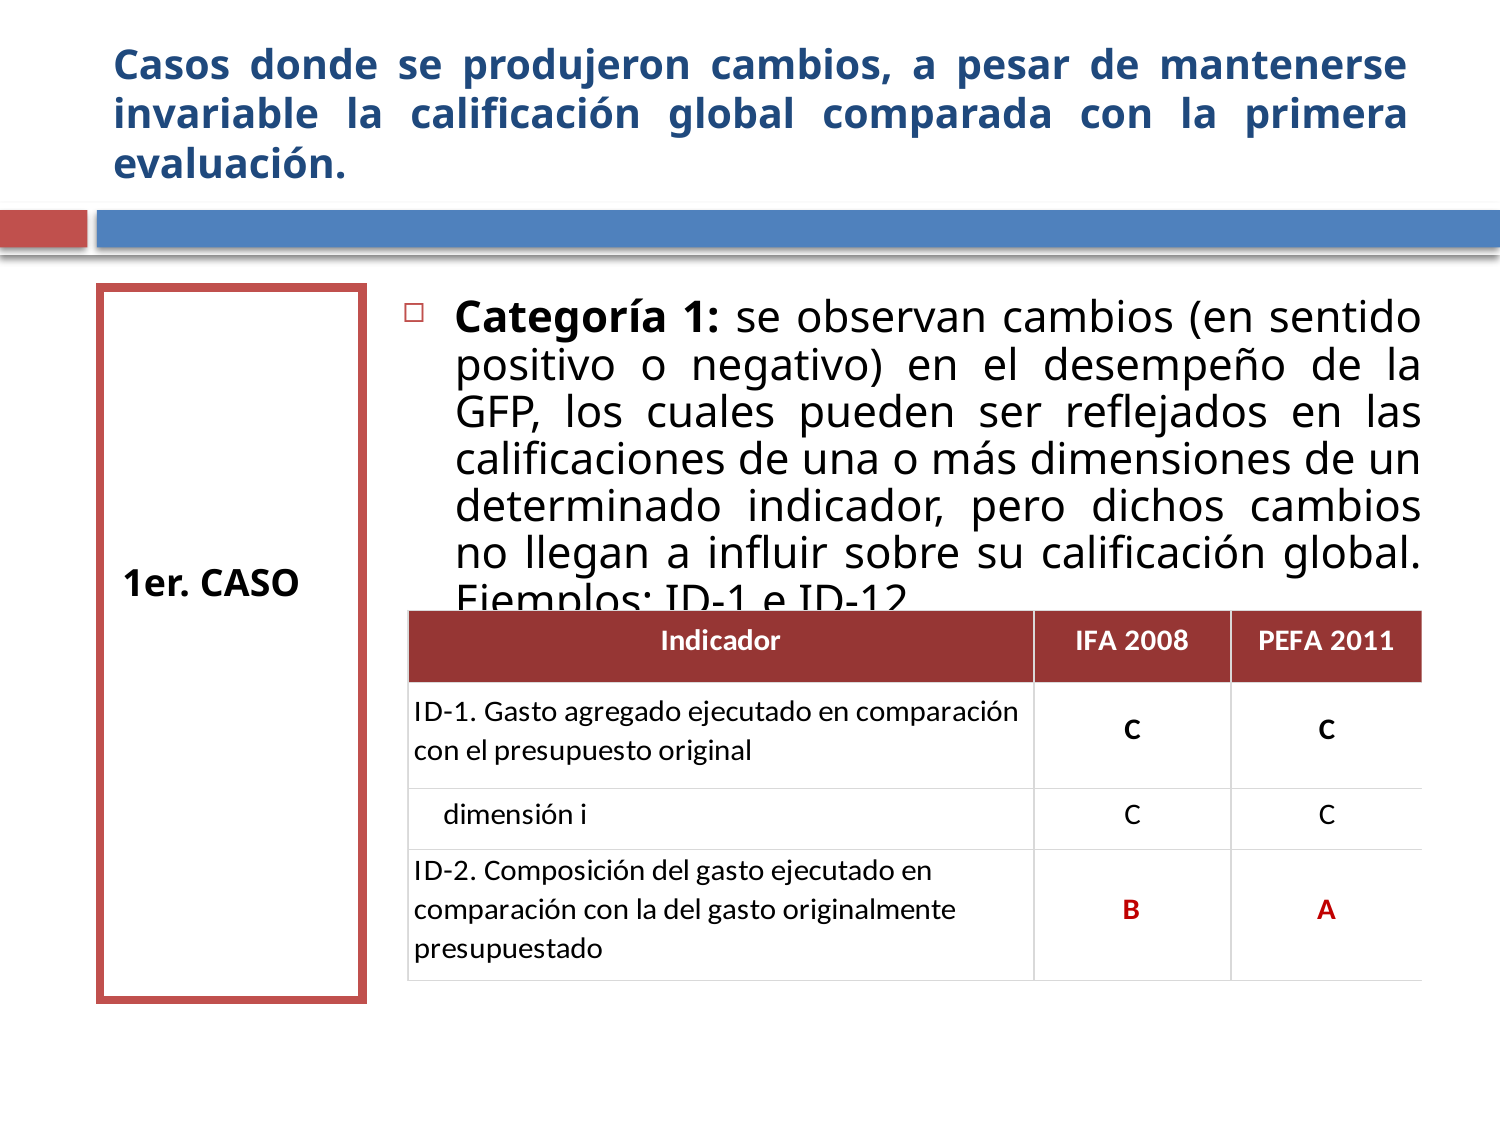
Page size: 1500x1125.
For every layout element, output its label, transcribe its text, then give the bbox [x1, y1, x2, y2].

list Categoría 1: se observan cambios (en sentido positivo o negativo) en el desempeño de la GFP, los cuales pueden ser reflejados en las calificaciones de una o más dimensiones de un determinado indicador, pero dichos cambios no llegan a influir sobre su calificación global. Ejemplos: ID-1 e ID-12. [387, 287, 1438, 1013]
title Casos donde se produjeron cambios, a pesar de mantenerse invariable la calificación global comparada con la primera evaluación. [98, 30, 1424, 195]
picture [407, 609, 1424, 982]
list 1er. CASO [96, 283, 367, 1004]
